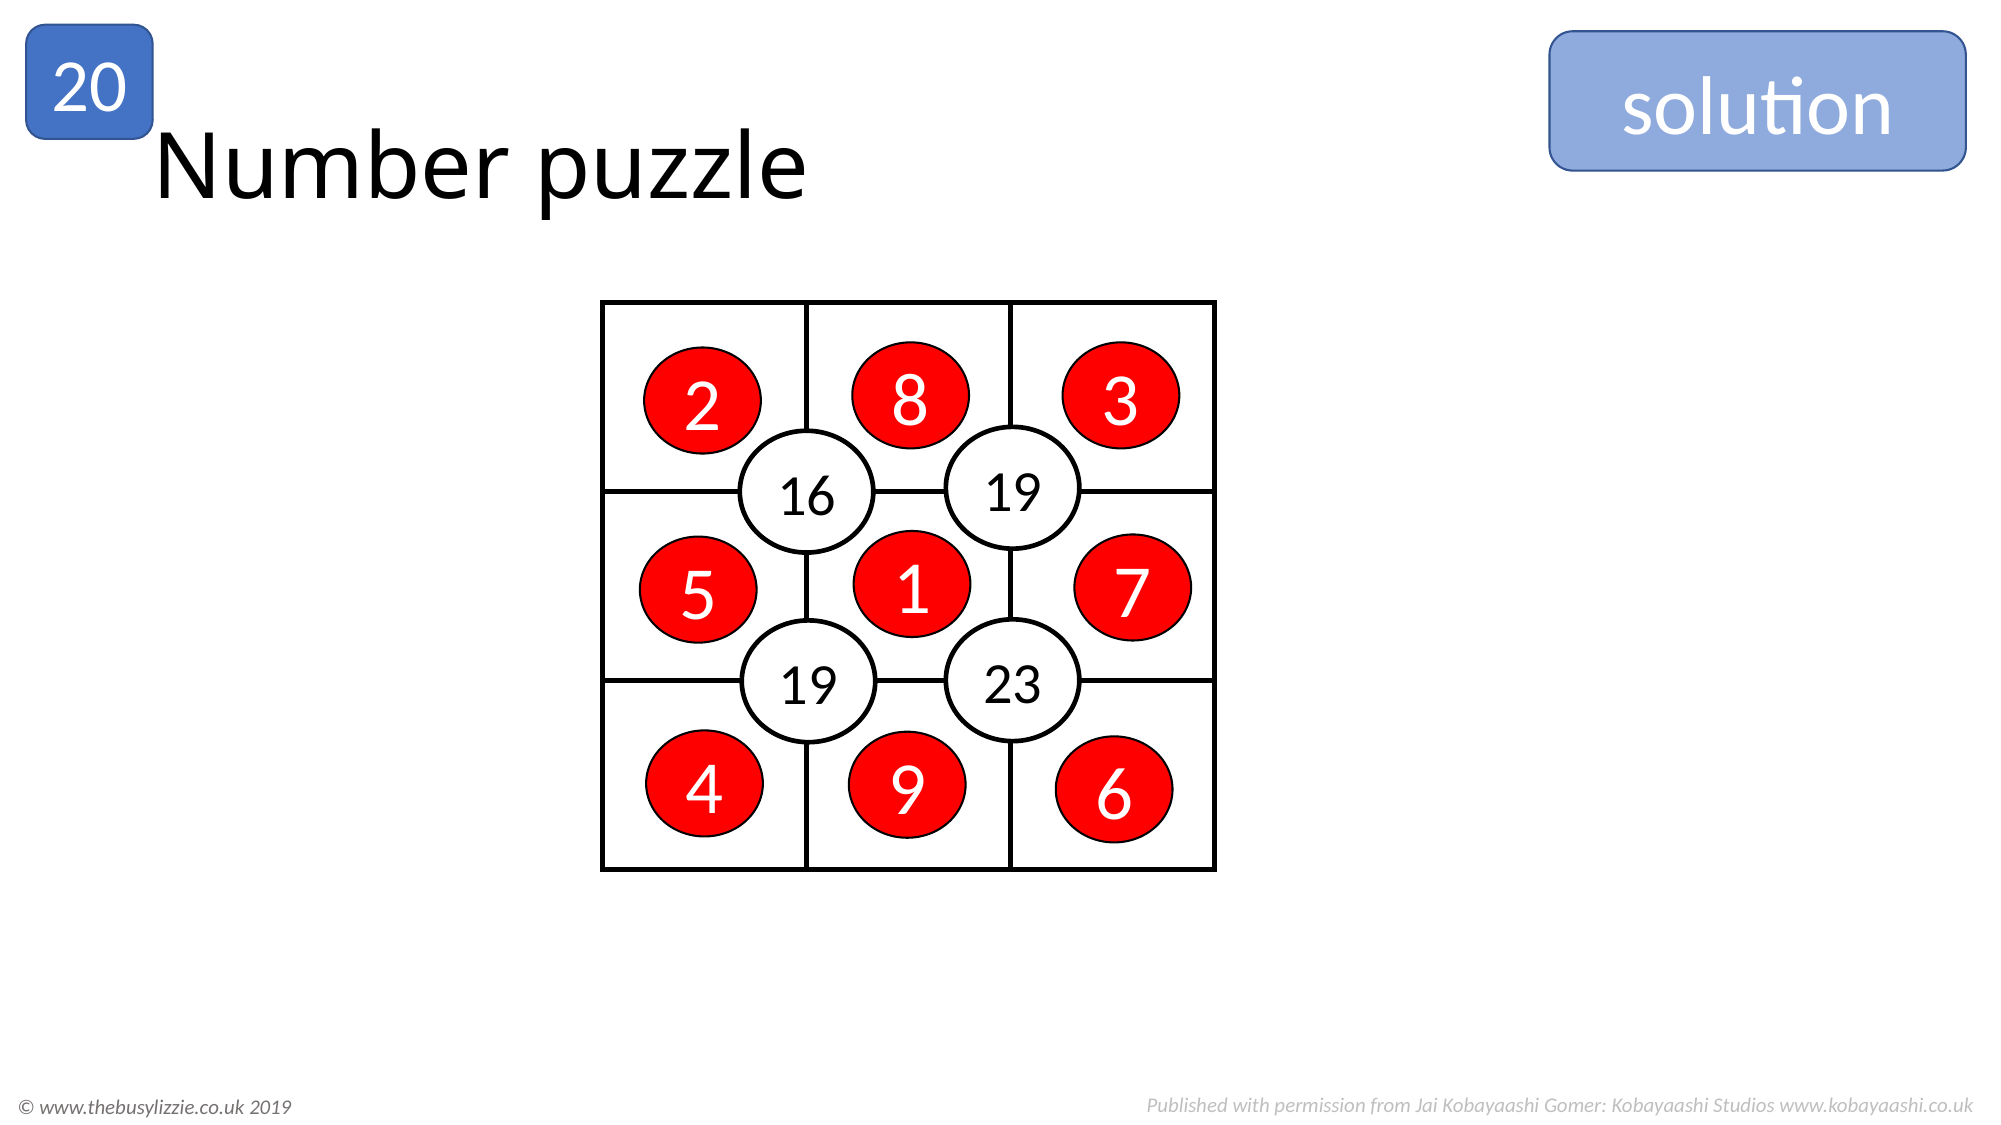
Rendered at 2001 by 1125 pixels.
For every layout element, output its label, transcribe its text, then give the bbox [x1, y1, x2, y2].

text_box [602, 302, 1215, 870]
text_box 20 [25, 23, 154, 140]
text_box © www.thebusylizzie.co.uk 2019 [2, 1086, 311, 1125]
text_box solution [1548, 30, 1967, 172]
title Number puzzle [137, 59, 1863, 278]
text_box Published with permission from Jai Kobayaashi Gomer: Kobayaashi Studios www.kobayaashi.co.uk [1131, 1084, 2000, 1125]
